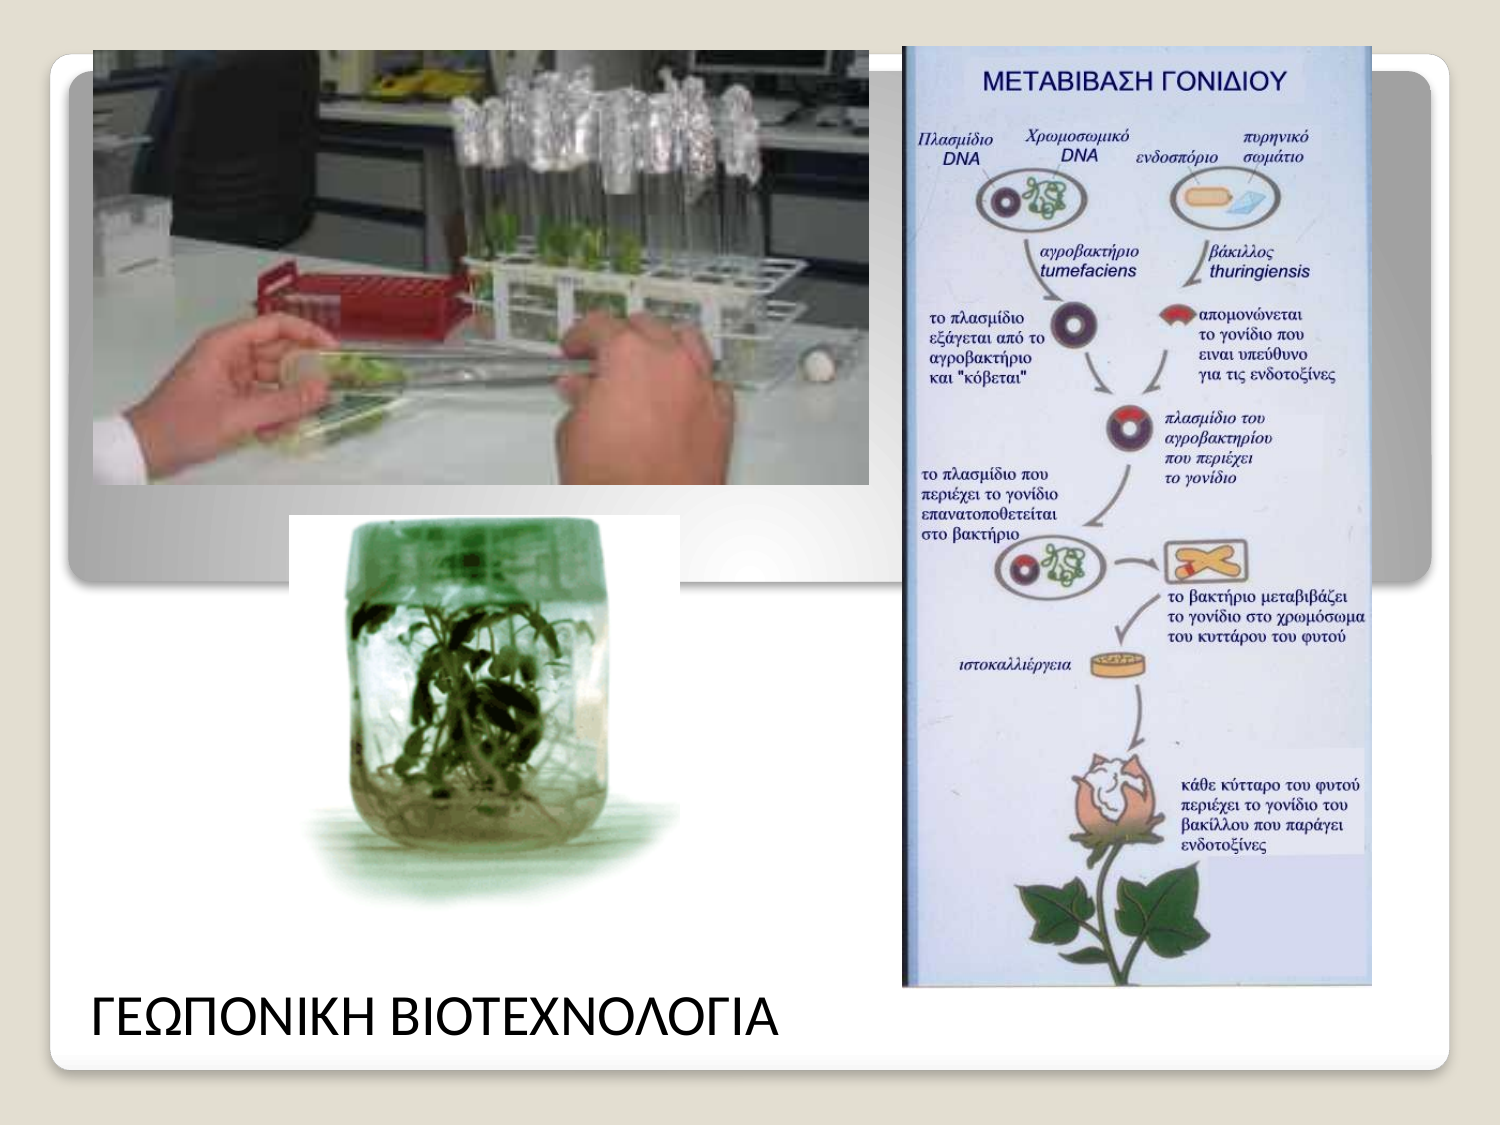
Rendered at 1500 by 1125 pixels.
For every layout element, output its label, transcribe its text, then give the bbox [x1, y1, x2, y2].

picture [289, 515, 681, 919]
picture [93, 50, 869, 485]
text_box ΓΕΩΠΟΝΙΚΗ ΒΙΟΤΕΧΝΟΛΟΓΙΑ [76, 969, 916, 1055]
picture [902, 46, 1373, 989]
